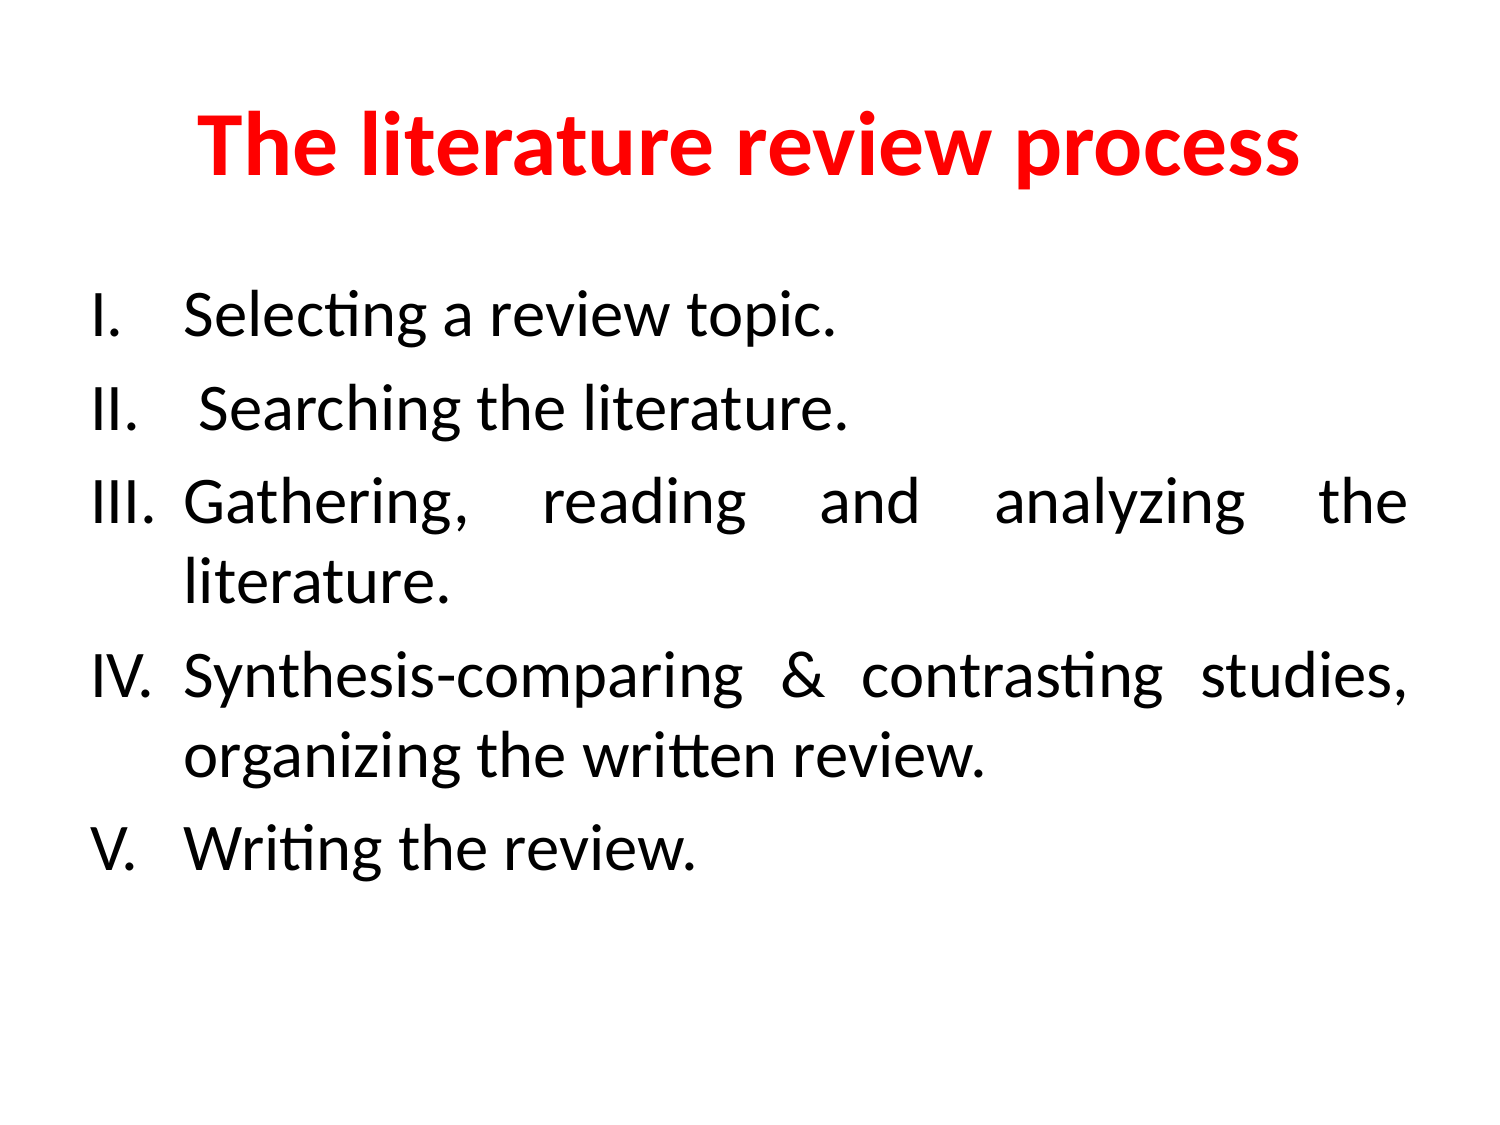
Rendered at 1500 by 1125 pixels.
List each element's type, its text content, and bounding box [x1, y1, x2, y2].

title The literature review process [75, 45, 1425, 233]
list Selecting a review topic. Searching the literature. Gathering, reading and analyzing the literature. Synthesis-comparing & contrasting studies, organizing the written review. Writing the review. [75, 262, 1425, 1005]
